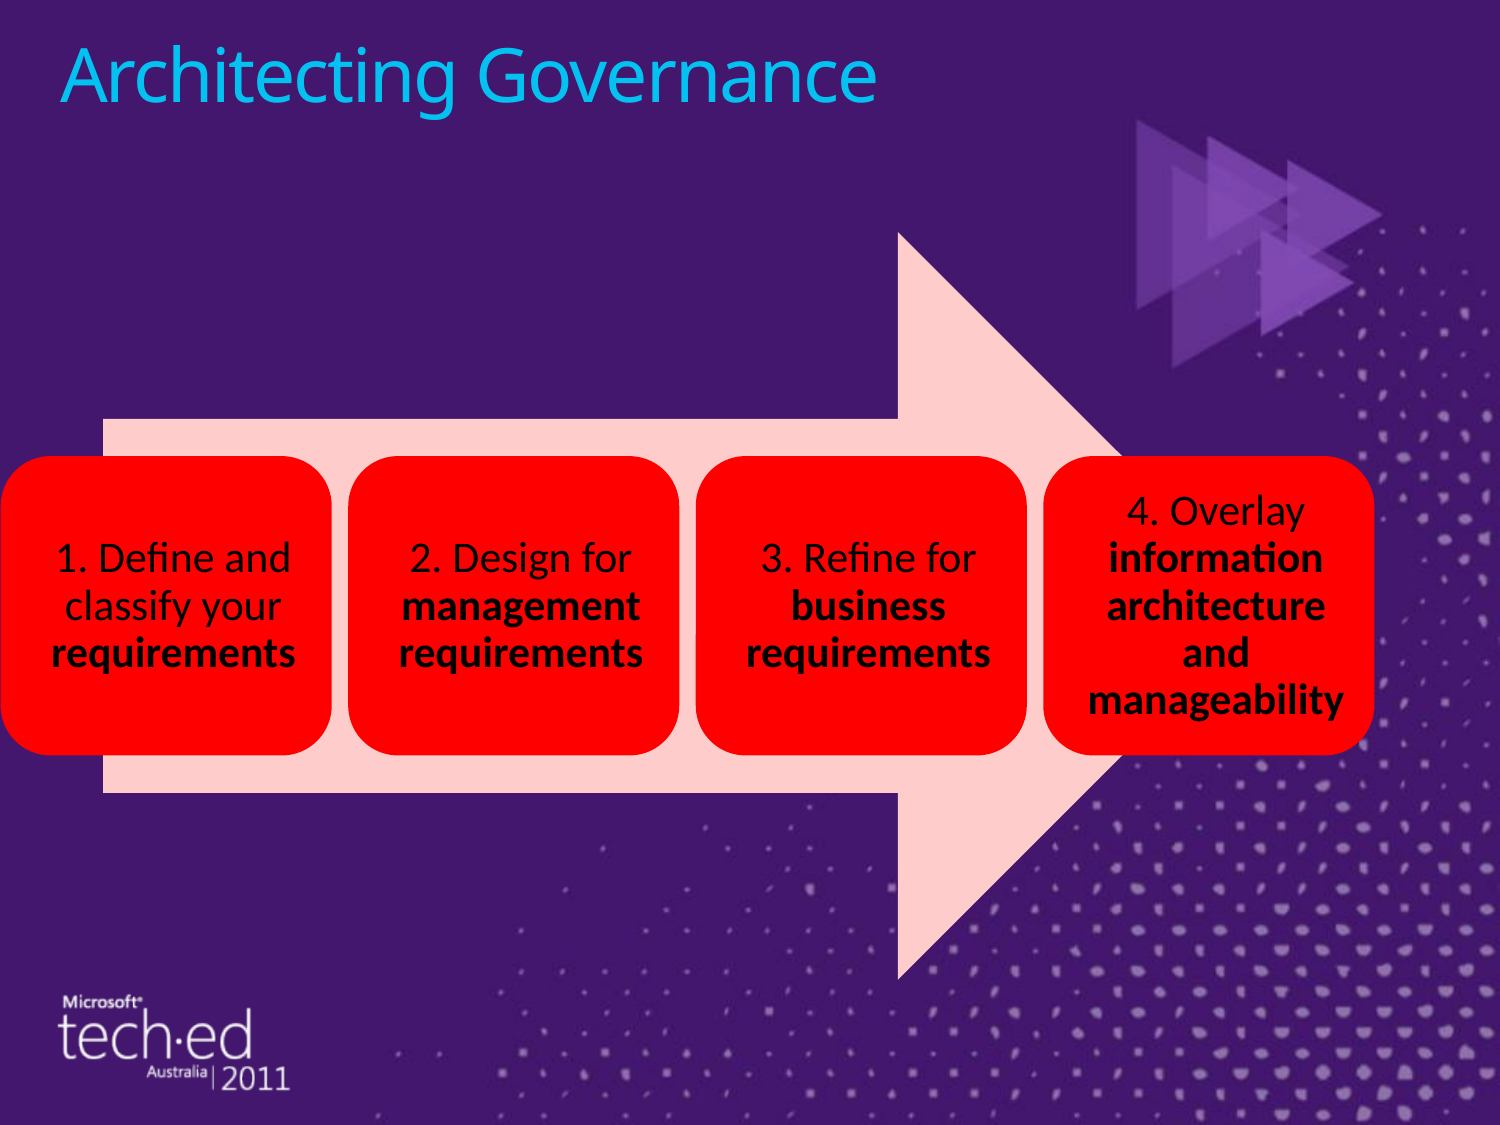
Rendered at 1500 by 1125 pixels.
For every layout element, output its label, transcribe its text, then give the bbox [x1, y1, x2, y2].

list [0, 231, 1376, 981]
picture [0, 0, 1500, 1125]
title Architecting Governance [60, 37, 1440, 120]
